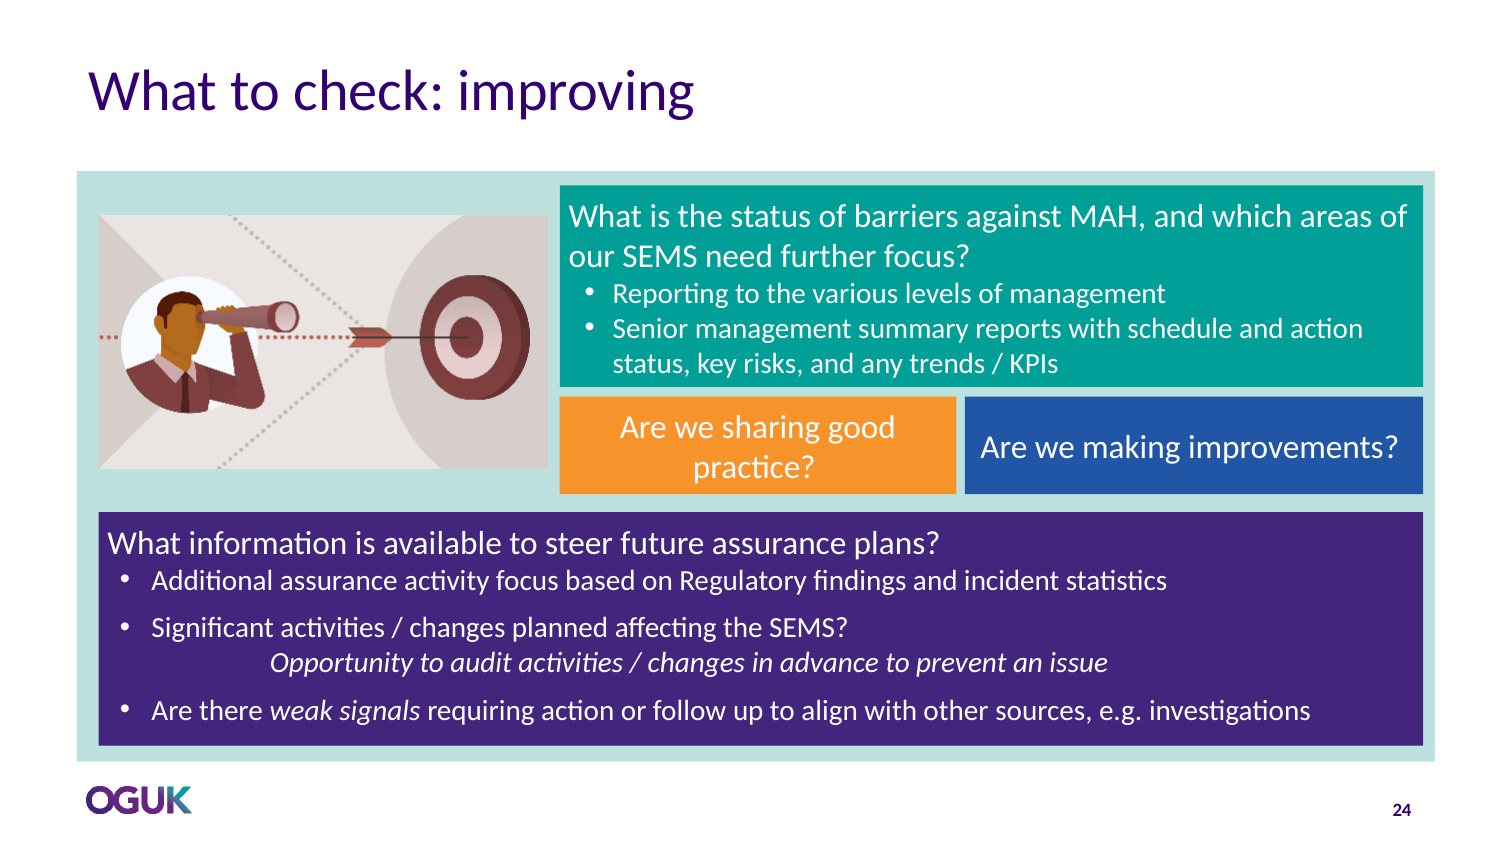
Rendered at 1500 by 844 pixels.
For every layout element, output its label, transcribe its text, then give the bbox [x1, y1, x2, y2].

picture [76, 778, 200, 822]
picture [98, 215, 548, 469]
slide_number 24 [1352, 800, 1412, 818]
text_box Are we sharing good practice? [559, 396, 957, 495]
title What to check: improving [88, 38, 1412, 145]
text_box What is the status of barriers against MAH, and which areas of our SEMS need further focus? Reporting to the various levels of management Senior management summary reports with schedule and action status, key risks, and any trends / KPIs [559, 184, 1424, 388]
text_box Are we making improvements? [964, 396, 1424, 495]
text_box [76, 170, 1436, 763]
text_box What information is available to steer future assurance plans? Additional assurance activity focus based on Regulatory findings and incident statistics Significant activities / changes planned affecting the SEMS? Opportunity to audit activities / changes in advance to prevent an issue Are there weak signals requiring action or follow up to align with other sources, e.g. investigations [98, 511, 1424, 747]
